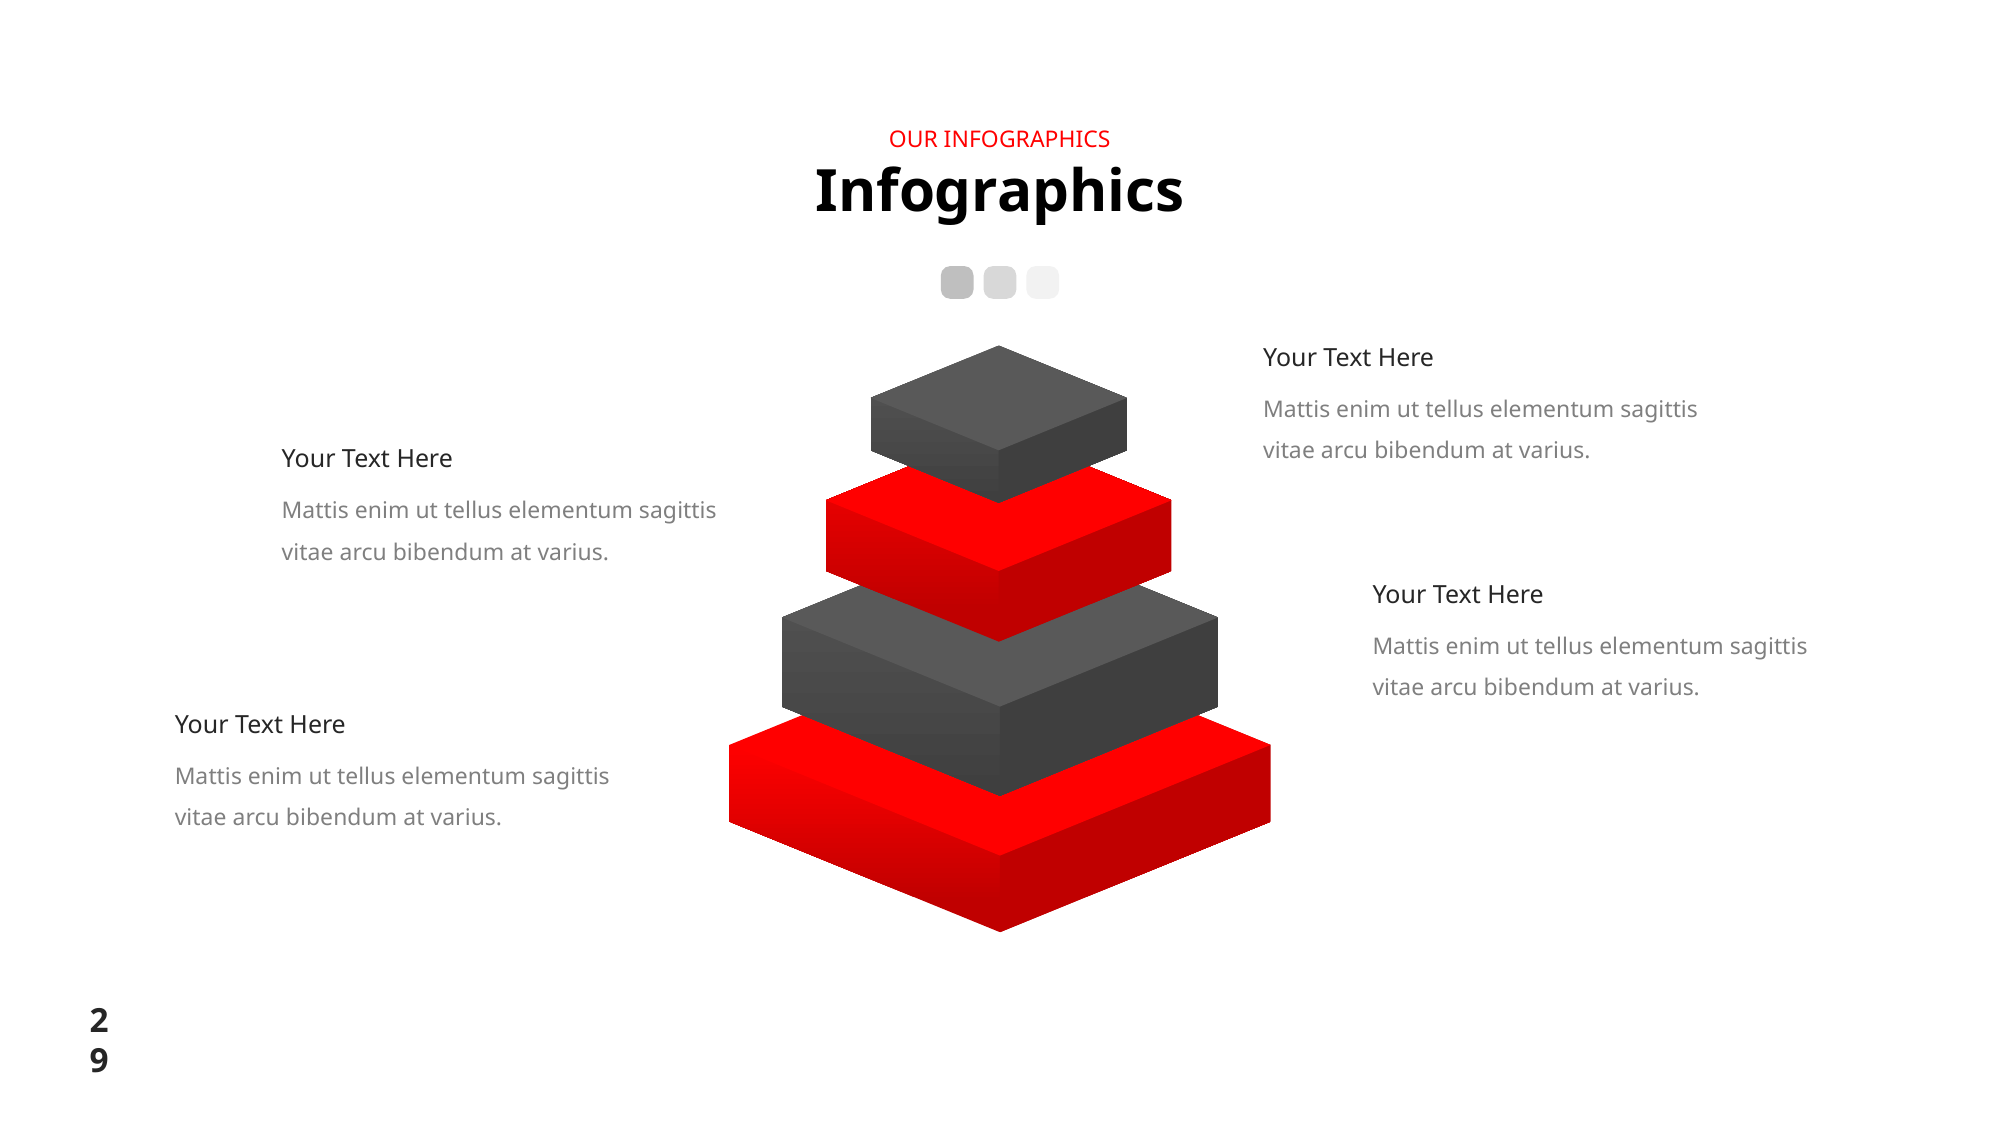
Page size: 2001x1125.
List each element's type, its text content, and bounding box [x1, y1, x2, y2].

text_box OUR INFOGRAPHICS [859, 117, 1141, 160]
text_box 29 [74, 991, 138, 1047]
text_box Infographics [445, 145, 1555, 231]
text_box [940, 265, 1060, 300]
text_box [159, 333, 1841, 933]
